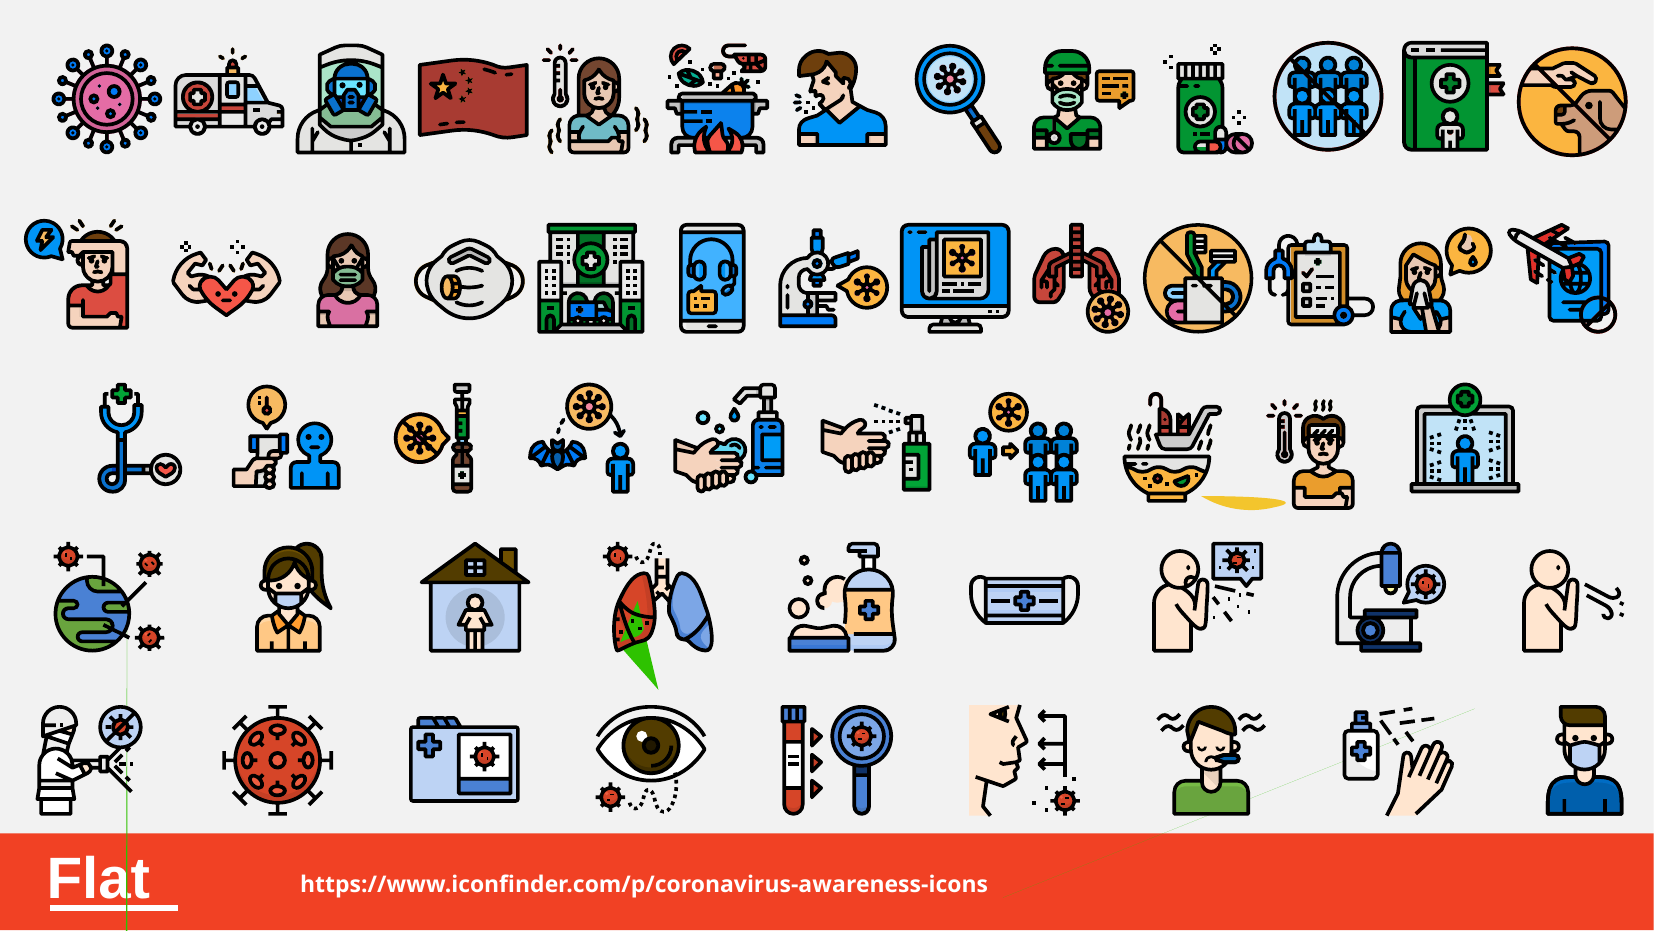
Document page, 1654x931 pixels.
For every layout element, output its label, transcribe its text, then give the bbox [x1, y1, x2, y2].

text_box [1258, 395, 1378, 514]
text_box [1260, 219, 1379, 338]
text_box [778, 700, 898, 820]
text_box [1111, 387, 1230, 507]
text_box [1138, 219, 1258, 338]
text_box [232, 537, 352, 657]
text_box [227, 378, 347, 498]
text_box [522, 378, 641, 498]
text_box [591, 700, 711, 820]
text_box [18, 214, 137, 334]
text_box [167, 219, 286, 338]
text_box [1405, 378, 1525, 498]
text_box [1514, 537, 1634, 657]
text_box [1390, 36, 1510, 156]
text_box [80, 378, 200, 498]
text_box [1503, 219, 1622, 338]
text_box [535, 39, 655, 159]
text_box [47, 39, 167, 159]
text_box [895, 219, 1015, 338]
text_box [816, 387, 936, 507]
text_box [288, 219, 407, 338]
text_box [169, 39, 289, 159]
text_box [652, 219, 772, 338]
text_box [1148, 537, 1267, 657]
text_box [780, 39, 899, 159]
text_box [1017, 219, 1136, 338]
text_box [291, 39, 411, 159]
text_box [1525, 700, 1644, 820]
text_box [49, 537, 169, 657]
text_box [415, 537, 535, 657]
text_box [963, 387, 1083, 507]
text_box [409, 219, 529, 338]
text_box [405, 700, 524, 820]
text_box https://www.iconfinder.com/p/coronavirus-awareness-icons [285, 862, 1004, 905]
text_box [774, 219, 893, 338]
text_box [1024, 39, 1143, 159]
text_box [1331, 537, 1450, 657]
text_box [902, 39, 1021, 159]
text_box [598, 537, 718, 657]
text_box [782, 537, 901, 657]
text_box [965, 700, 1084, 820]
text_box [1268, 36, 1388, 156]
text_box Flat [31, 832, 126, 918]
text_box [1381, 219, 1501, 338]
text_box Flat [128, 832, 734, 918]
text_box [1512, 42, 1632, 162]
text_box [1338, 700, 1458, 820]
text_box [1151, 700, 1271, 820]
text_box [531, 219, 650, 338]
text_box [1146, 39, 1264, 159]
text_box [375, 378, 494, 498]
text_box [658, 39, 777, 159]
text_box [669, 378, 789, 498]
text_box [31, 700, 151, 820]
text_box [413, 39, 533, 159]
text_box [218, 700, 337, 820]
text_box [965, 537, 1084, 657]
